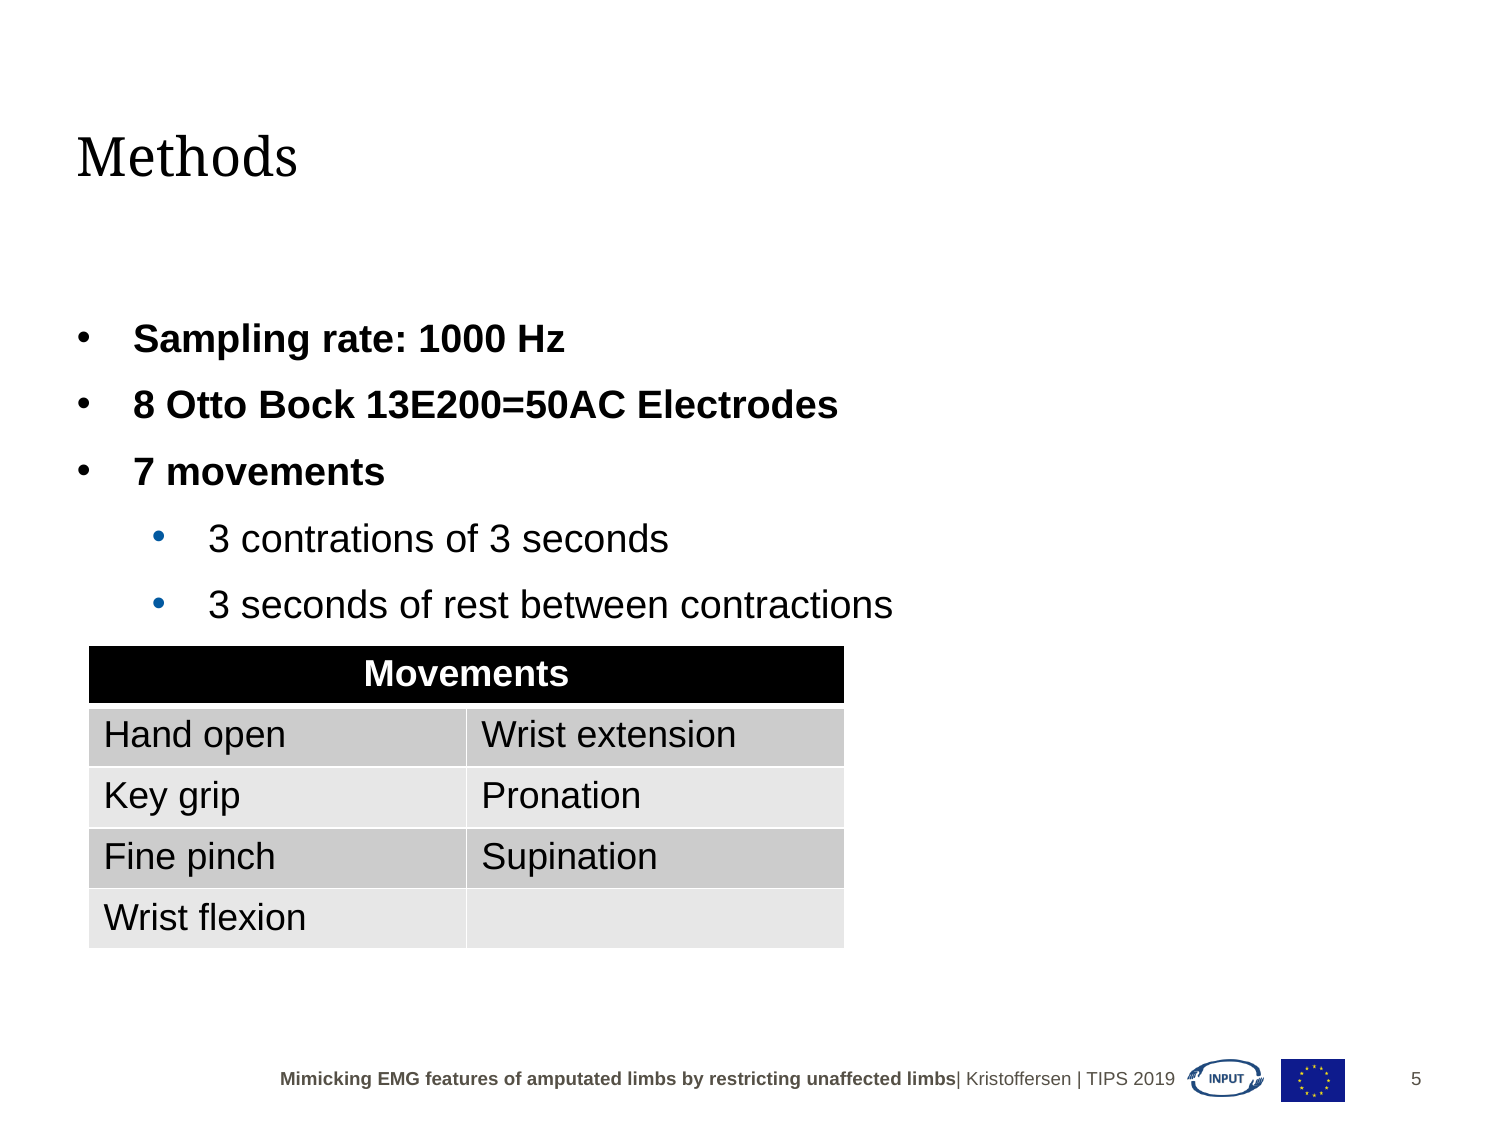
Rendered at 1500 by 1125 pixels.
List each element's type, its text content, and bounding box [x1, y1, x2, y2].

footer Mimicking EMG features of amputated limbs by restricting unaffected limbs| Kristoffersen | TIPS 2019 [76, 1061, 1176, 1094]
table_cell Pronation [467, 768, 844, 827]
table_cell Wrist extension [467, 709, 844, 766]
table_cell Wrist flexion [89, 889, 466, 948]
table_cell Supination [467, 829, 844, 888]
picture [1187, 1059, 1264, 1097]
list Sampling rate: 1000 Hz 8 Otto Bock 13E200=50AC Electrodes 7 movements 3 contrations of 3 seconds 3 seconds of rest between contractions [76, 314, 1424, 1024]
table_cell Key grip [89, 768, 466, 827]
table_cell Hand open [89, 709, 466, 766]
picture [1281, 1059, 1345, 1102]
slide_number 5 [1368, 1061, 1422, 1094]
table_header Movements [89, 646, 844, 703]
table_cell Fine pinch [89, 829, 466, 888]
table_cell [467, 889, 844, 948]
title Methods [76, 122, 1424, 194]
